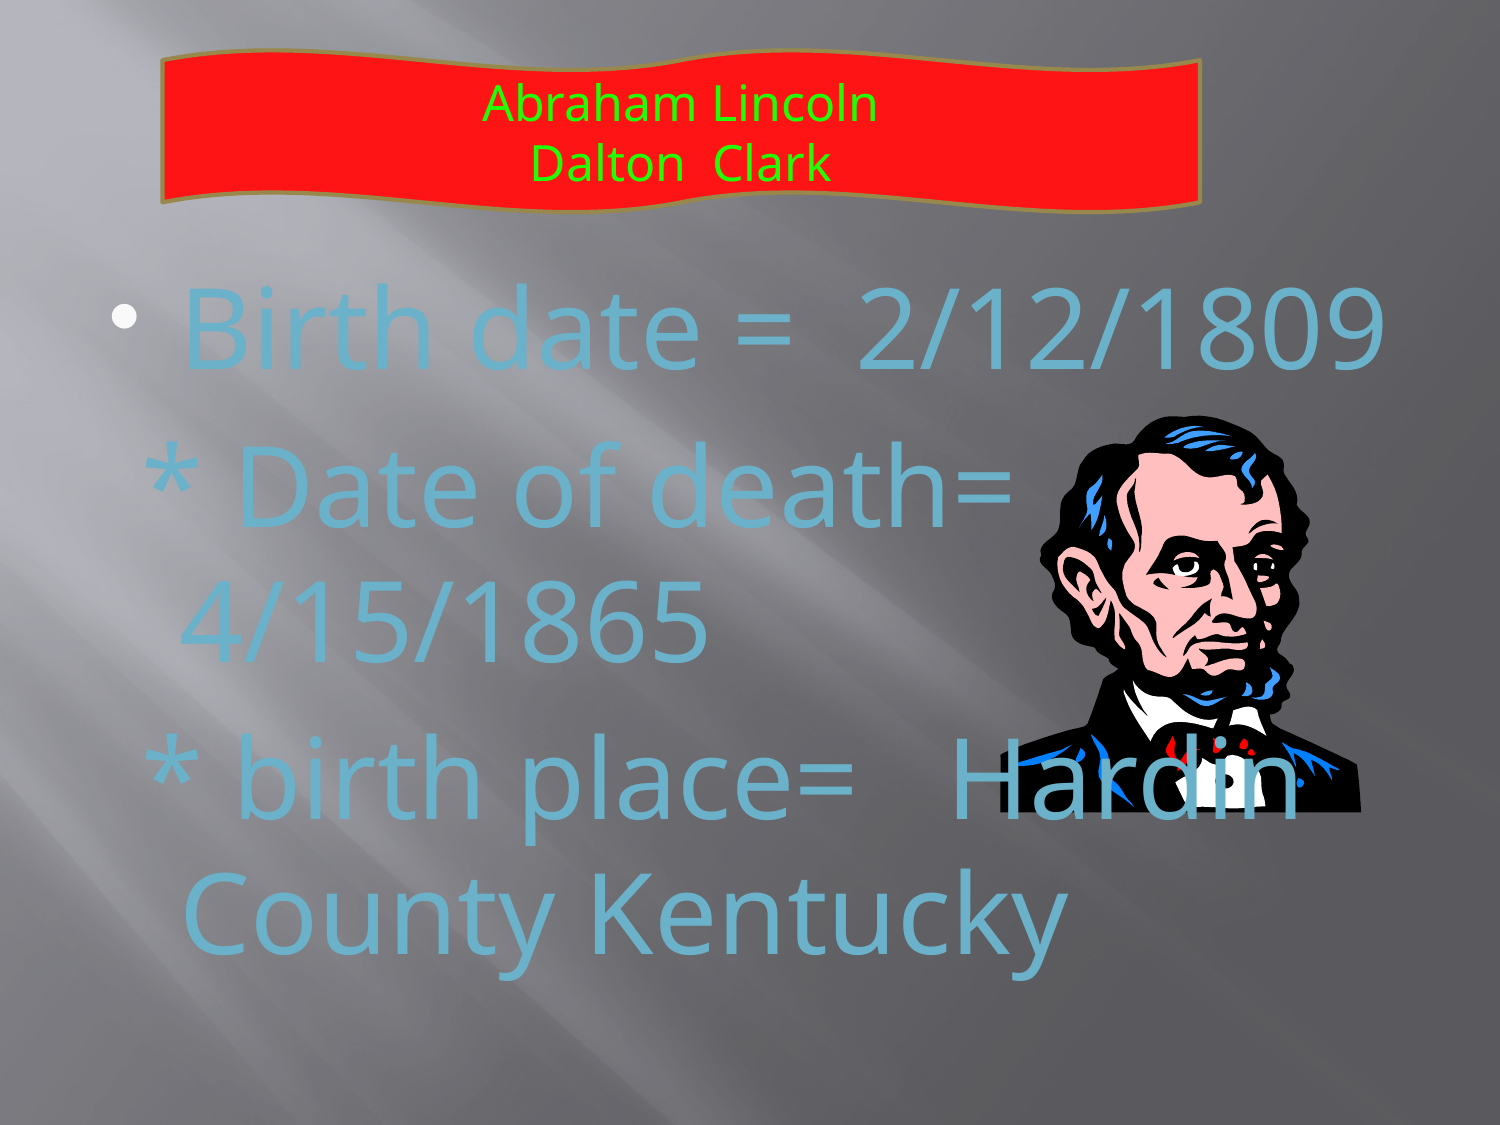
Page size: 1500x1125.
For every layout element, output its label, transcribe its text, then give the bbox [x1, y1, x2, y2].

picture [999, 412, 1362, 813]
list Birth date = 2/12/1809 * Date of death= 4/15/1865 * birth place= Hardin County Kentucky [75, 249, 1425, 1035]
text_box Abraham Lincoln Dalton Clark [160, 48, 1203, 215]
